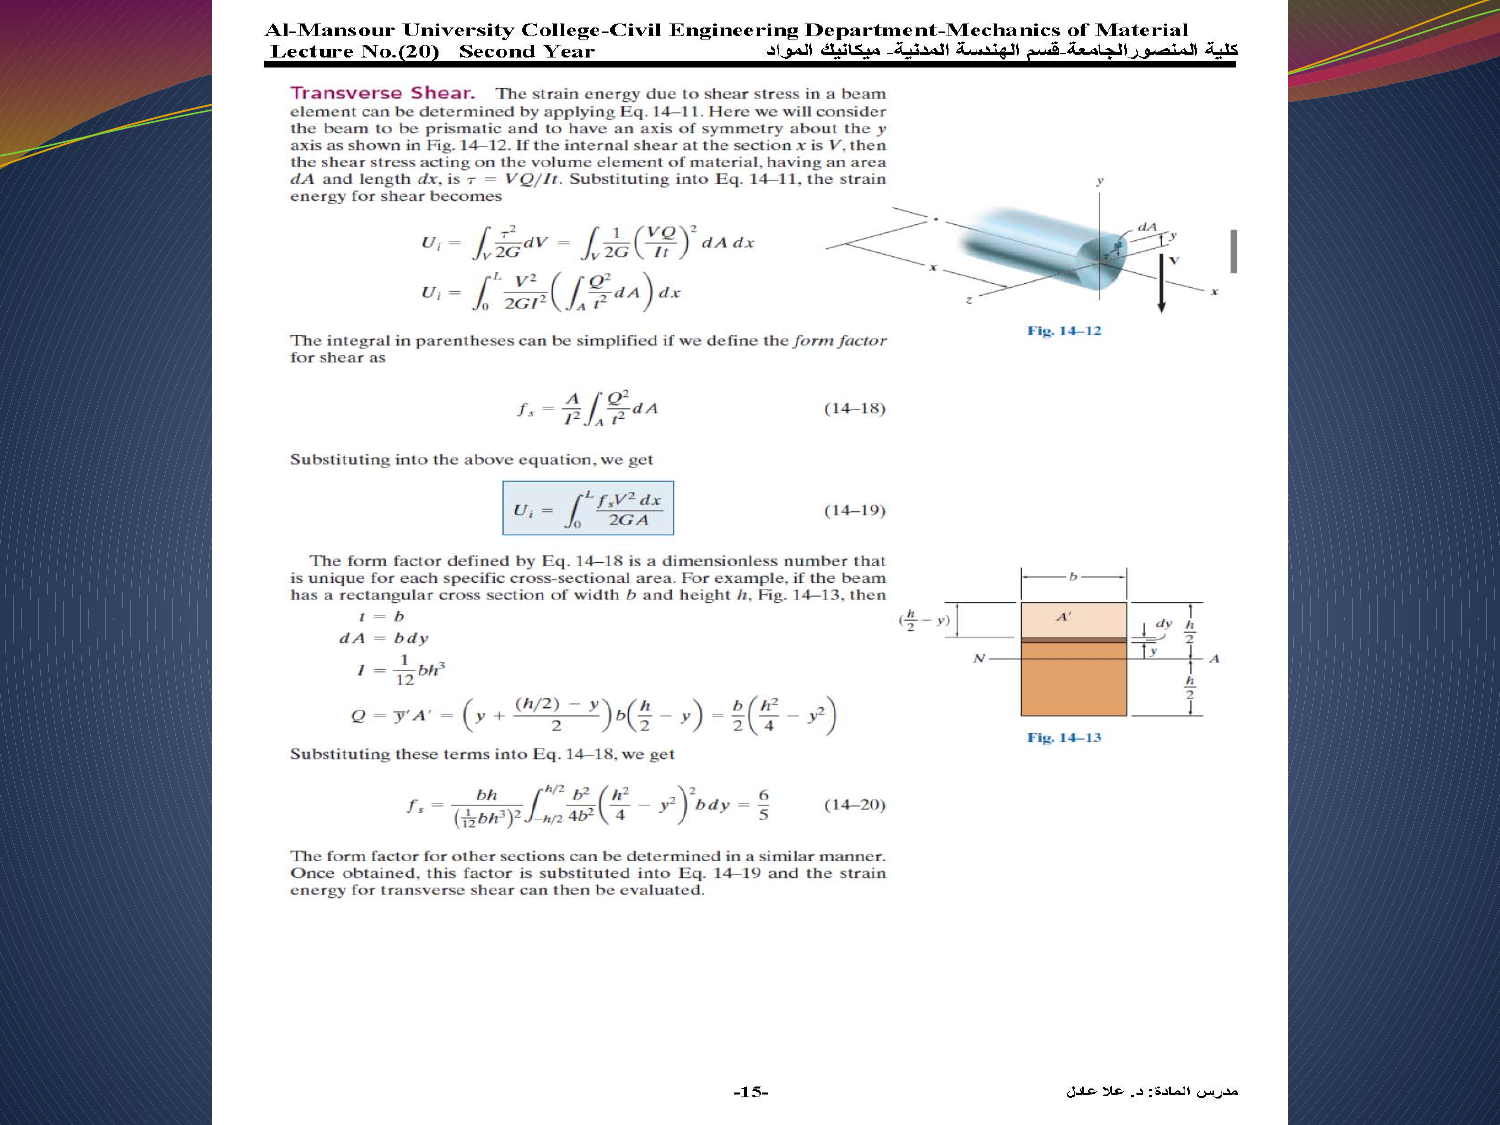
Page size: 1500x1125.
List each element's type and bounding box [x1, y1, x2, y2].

picture [212, 0, 1288, 1125]
